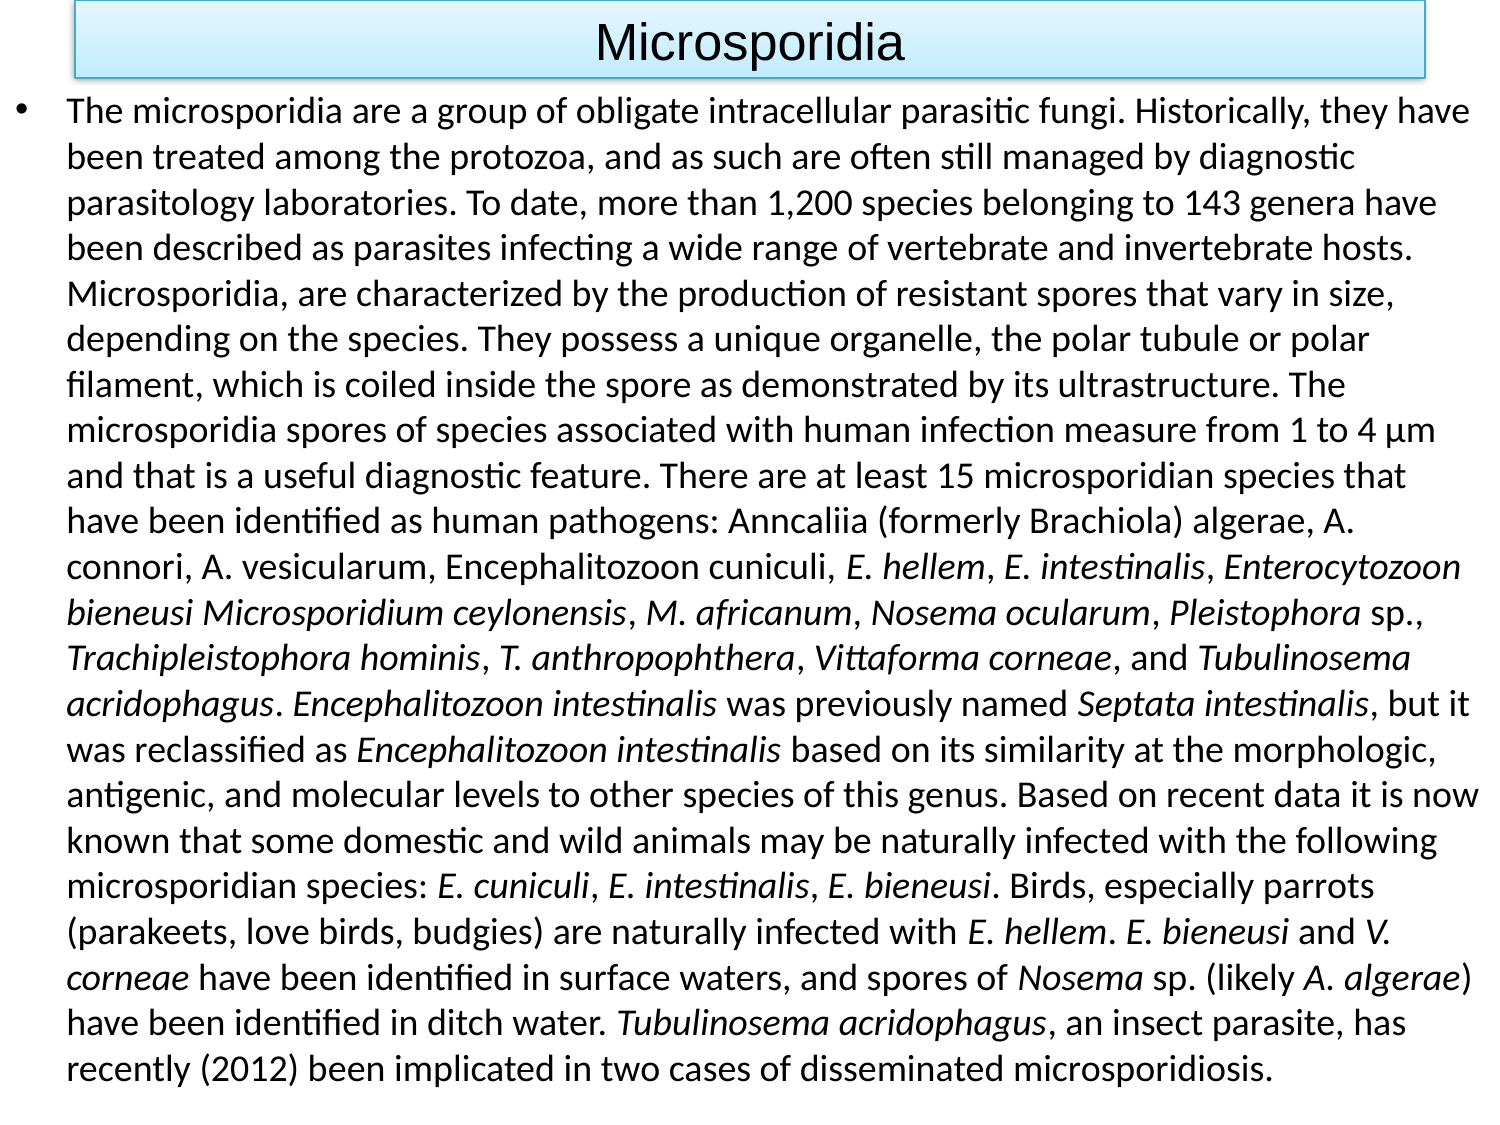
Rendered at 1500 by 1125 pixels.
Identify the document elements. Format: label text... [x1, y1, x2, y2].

title Microsporidia [74, 0, 1426, 79]
list The microsporidia are a group of obligate intracellular parasitic fungi. Historically, they have been treated among the protozoa, and as such are often still managed by diagnostic parasitology laboratories. To date, more than 1,200 species belonging to 143 genera have been described as parasites infecting a wide range of vertebrate and invertebrate hosts. Microsporidia, are characterized by the production of resistant spores that vary in size, depending on the species. They possess a unique organelle, the polar tubule or polar filament, which is coiled inside the spore as demonstrated by its ultrastructure. The microsporidia spores of species associated with human infection measure from 1 to 4 µm and that is a useful diagnostic feature. There are at least 15 microsporidian species that have been identified as human pathogens: Anncaliia (formerly Brachiola) algerae, A. connori, A. vesicularum, Encephalitozoon cuniculi, E. hellem, E. intestinalis, Enterocytozoon bieneusi Microsporidium ceylonensis, M. africanum, Nosema ocularum, Pleistophora sp., Trachipleistophora hominis, T. anthropophthera, Vittaforma corneae, and Tubulinosema acridophagus. Encephalitozoon intestinalis was previously named Septata intestinalis, but it was reclassified as Encephalitozoon intestinalis based on its similarity at the morphologic, antigenic, and molecular levels to other species of this genus. Based on recent data it is now known that some domestic and wild animals may be naturally infected with the following microsporidian species: E. cuniculi, E. intestinalis, E. bieneusi. Birds, especially parrots (parakeets, love birds, budgies) are naturally infected with E. hellem. E. bieneusi and V. corneae have been identified in surface waters, and spores of Nosema sp. (likely A. algerae) have been identified in ditch water. Tubulinosema acridophagus, an insect parasite, has recently (2012) been implicated in two cases of disseminated microsporidiosis. [0, 78, 1500, 1125]
